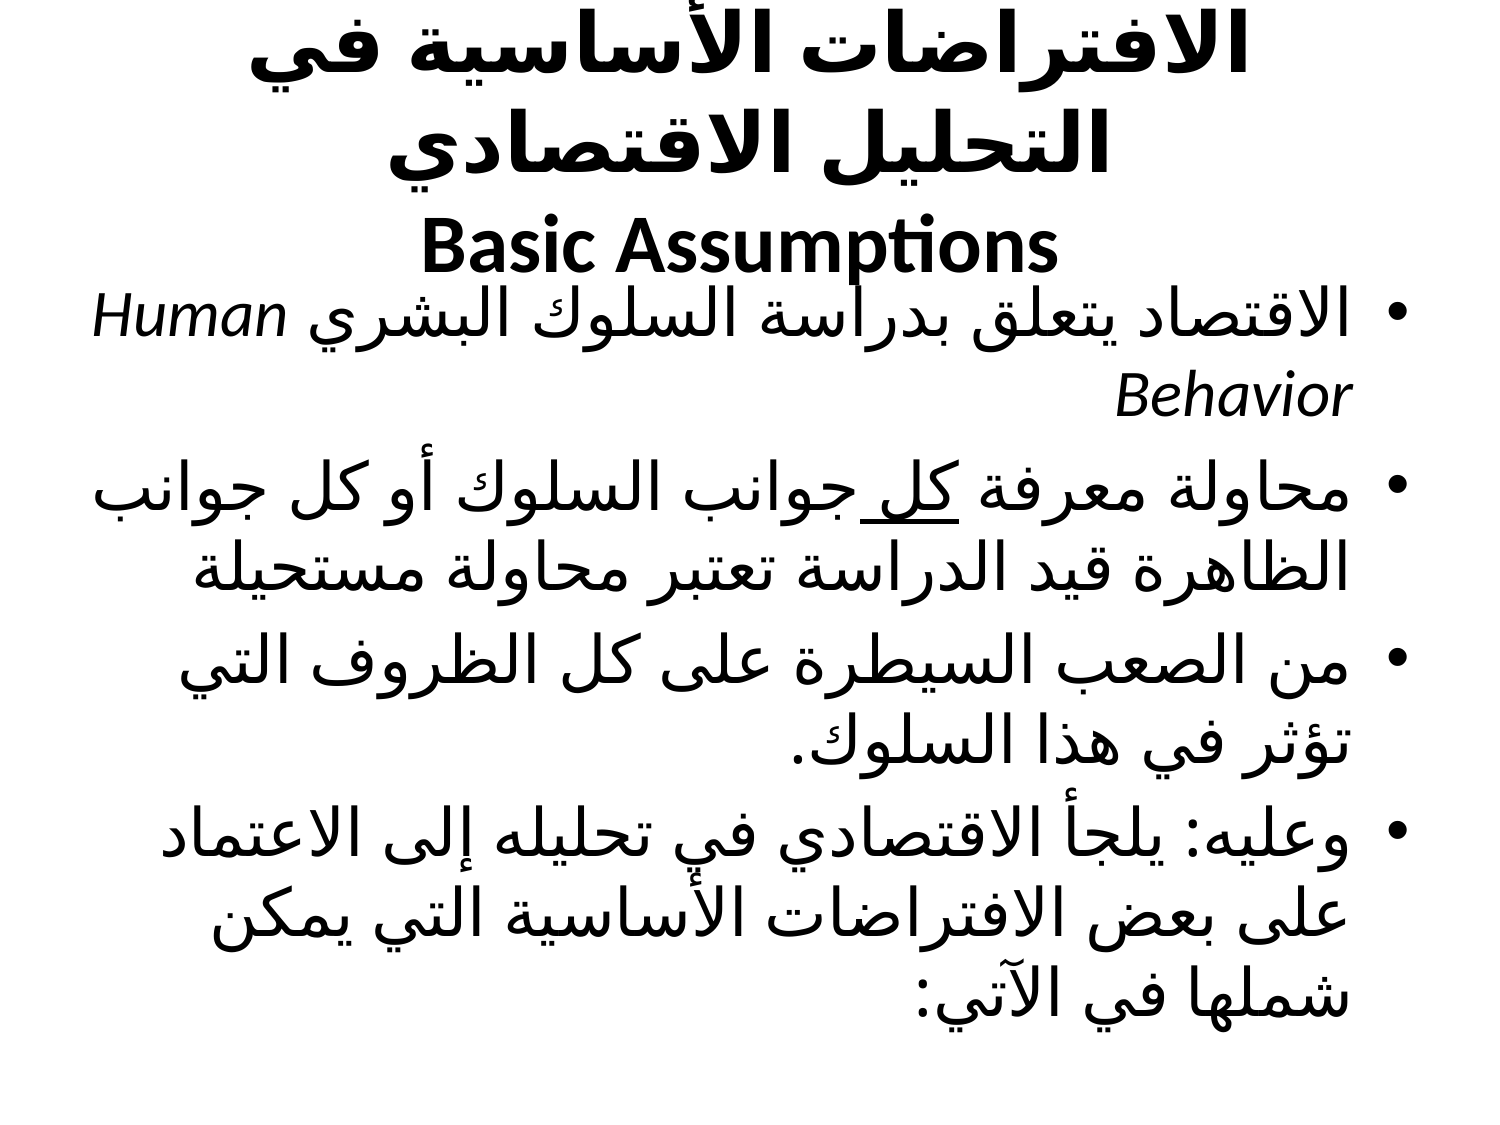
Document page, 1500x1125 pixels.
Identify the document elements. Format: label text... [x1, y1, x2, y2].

list الاقتصاد يتعلق بدراسة السلوك البشري Human Behavior محاولة معرفة كل جوانب السلوك أو كل جوانب الظاهرة قيد الدراسة تعتبر محاولة مستحيلة من الصعب السيطرة على كل الظروف التي تؤثر في هذا السلوك. وعليه: يلجأ الاقتصادي في تحليله إلى الاعتماد على بعض الافتراضات الأساسية التي يمكن شملها في الآتي: [75, 262, 1425, 1005]
title الافتراضات الأساسية في التحليل الاقتصادي Basic Assumptions [75, 45, 1425, 233]
